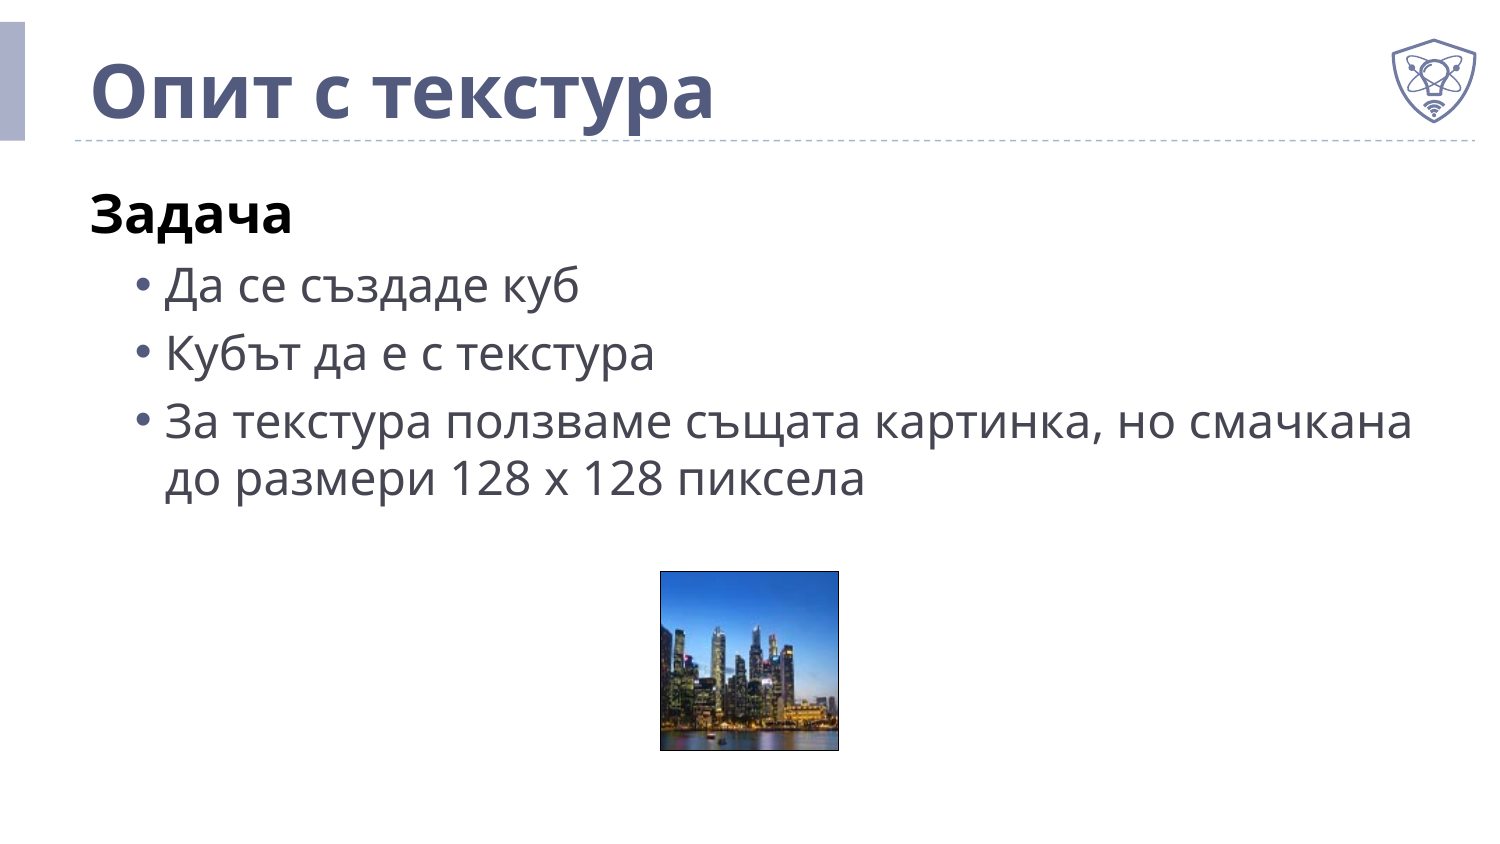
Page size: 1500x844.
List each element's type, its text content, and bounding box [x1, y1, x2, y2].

title Опит с текстура [75, 18, 1475, 141]
picture [659, 571, 839, 751]
list Задача Да се създаде куб Кубът да е с текстура За текстура ползваме същата картинка, но смачкана до размери 128 х 128 пиксела [75, 171, 1475, 835]
